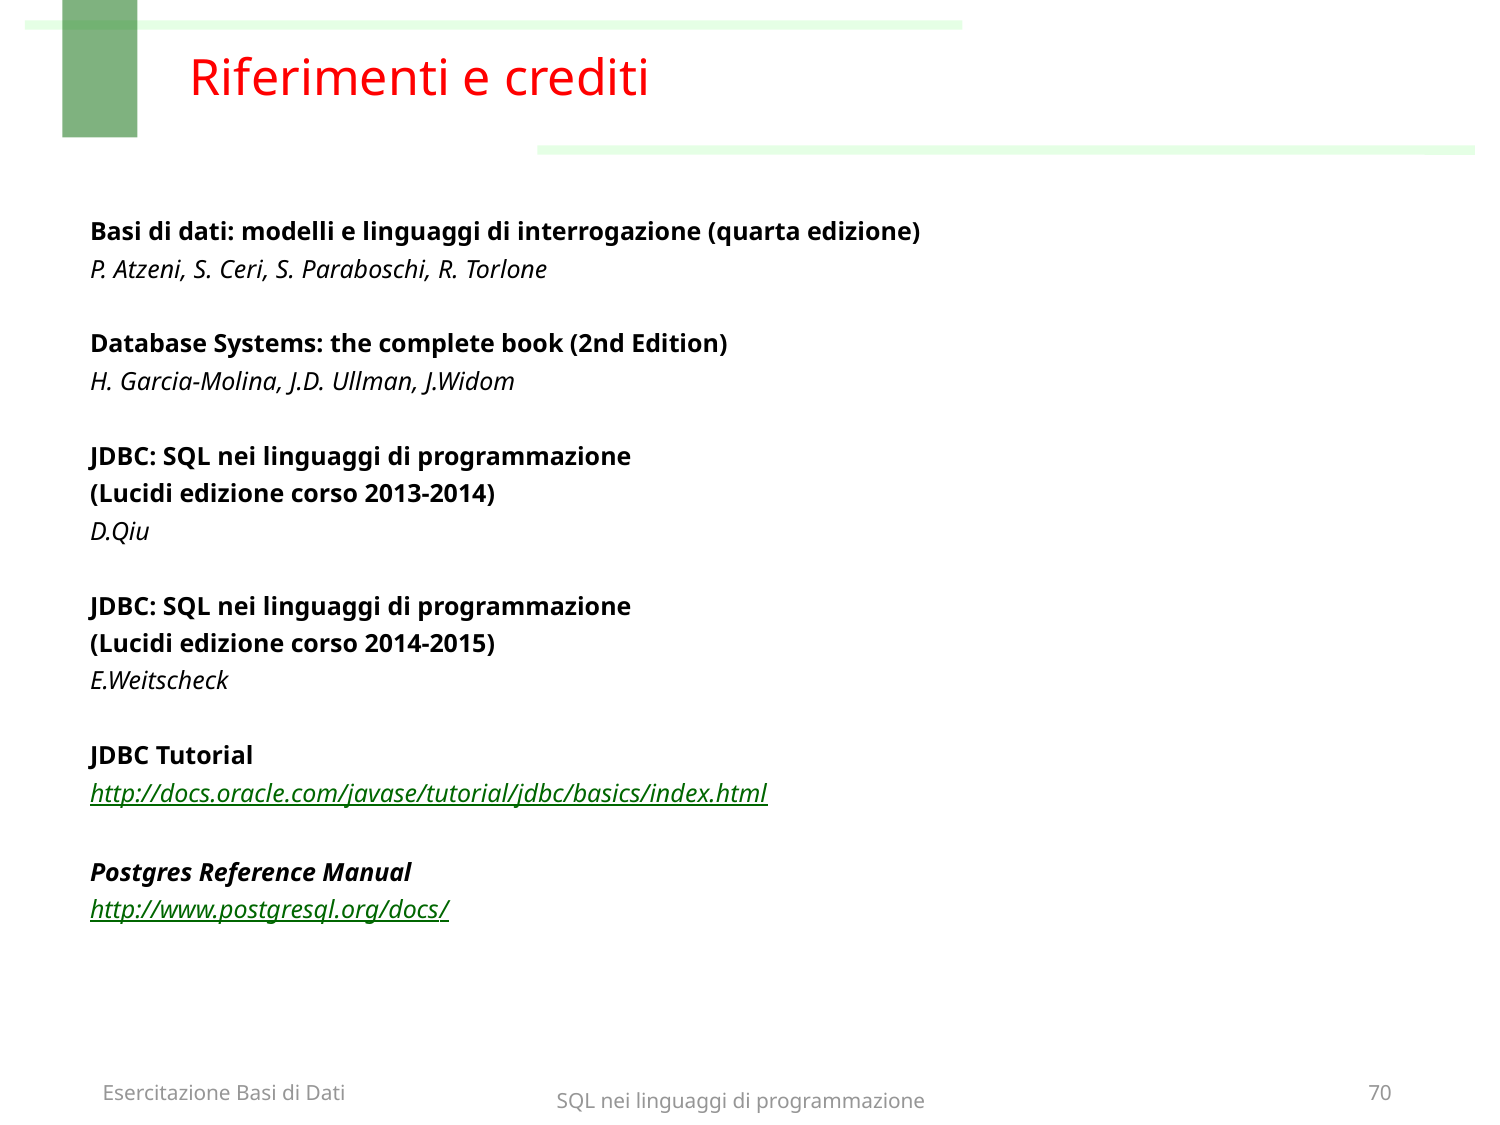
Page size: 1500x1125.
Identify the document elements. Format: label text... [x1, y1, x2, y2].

footer SQL nei linguaggi di programmazione [425, 1082, 1057, 1120]
title Riferimenti e crediti [174, 24, 1425, 125]
list Basi di dati: modelli e linguaggi di interrogazione (quarta edizione) P. Atzeni, S. Ceri, S. Paraboschi, R. Torlone Database Systems: the complete book (2nd Edition) H. Garcia-Molina, J.D. Ullman, J.Widom JDBC: SQL nei linguaggi di programmazione (Lucidi edizione corso 2013-2014) D.Qiu JDBC: SQL nei linguaggi di programmazione (Lucidi edizione corso 2014-2015) E.Weitscheck JDBC Tutorial http://docs.oracle.com/javase/tutorial/jdbc/basics/index.html Postgres Reference Manual http://www.postgresql.org/docs/ [75, 208, 1425, 965]
